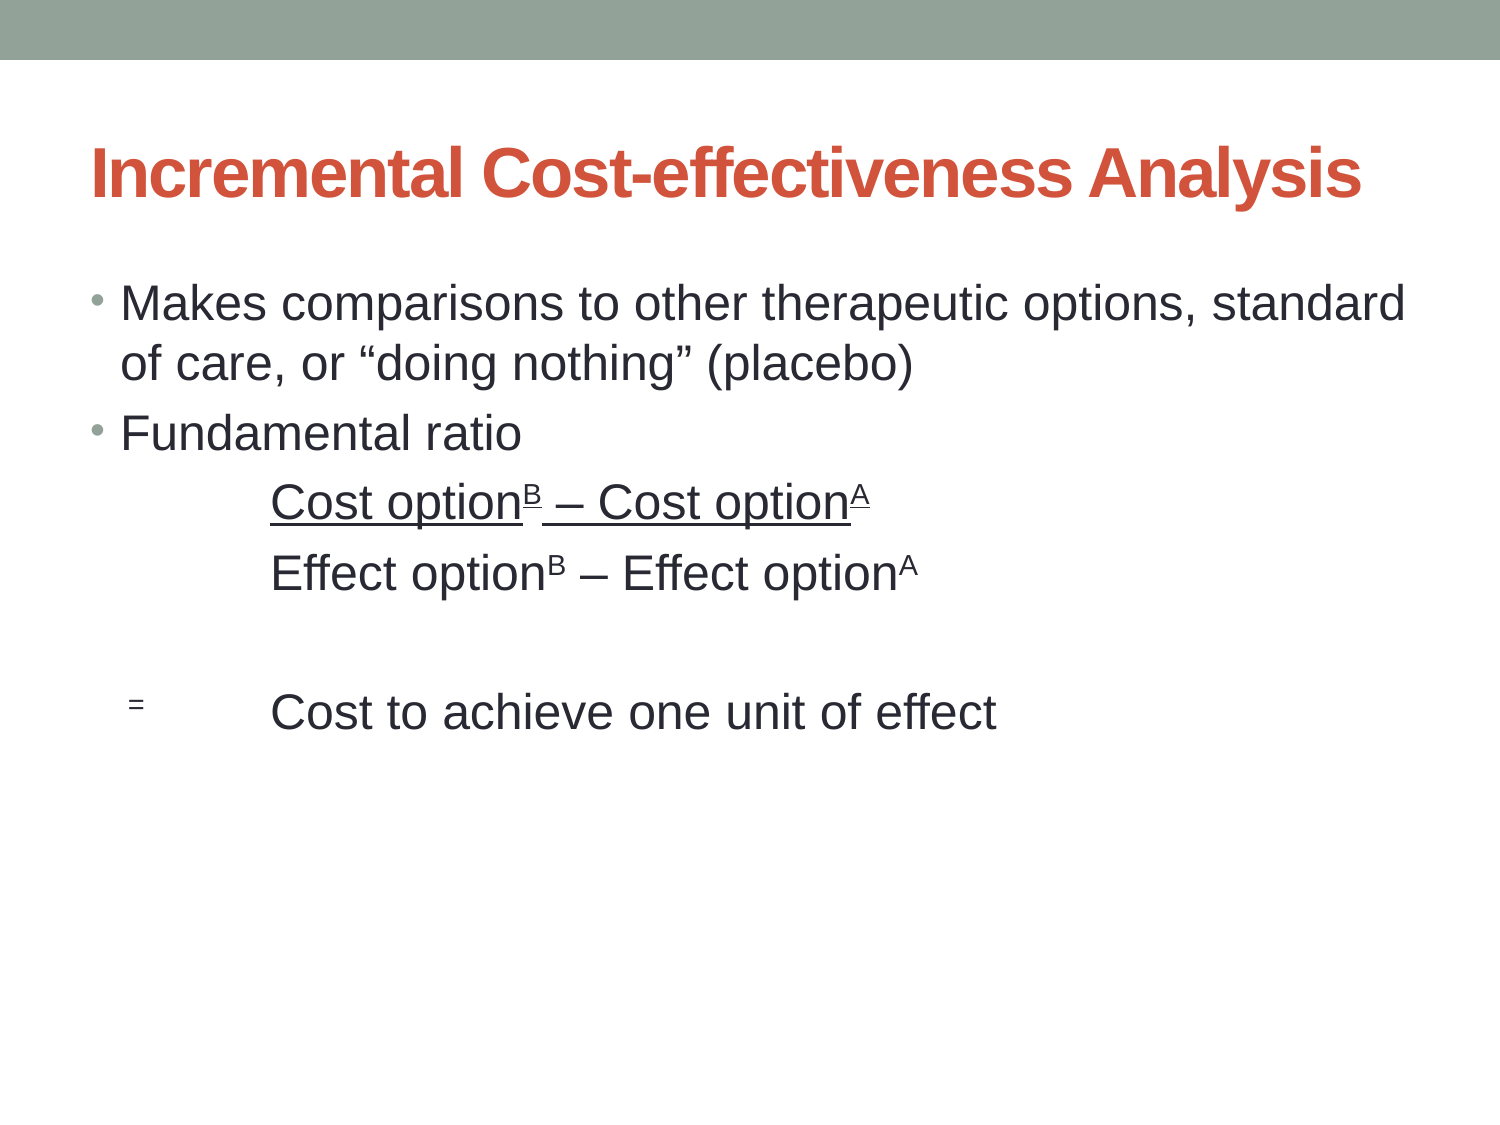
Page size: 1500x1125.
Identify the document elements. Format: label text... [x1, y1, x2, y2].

title Incremental Cost-effectiveness Analysis [75, 87, 1425, 250]
list Makes comparisons to other therapeutic options, standard of care, or “doing nothing” (placebo) Fundamental ratio Cost optionB – Cost optionA Effect optionB – Effect optionA = Cost to achieve one unit of effect [75, 262, 1425, 1063]
